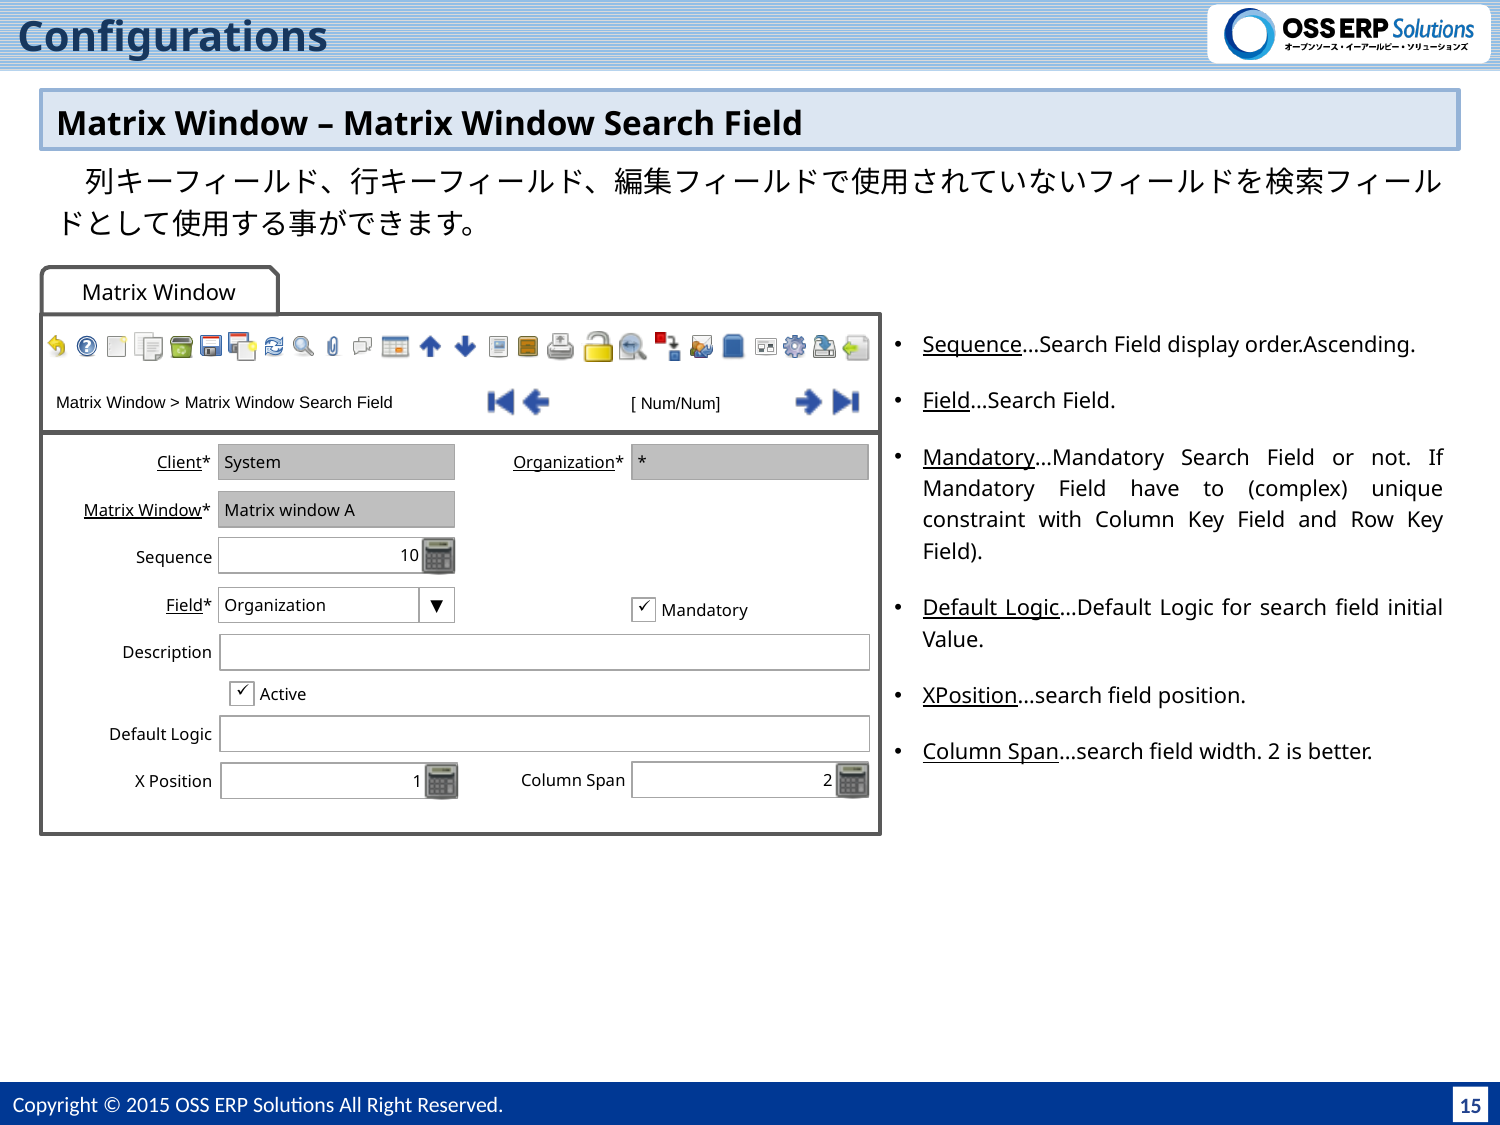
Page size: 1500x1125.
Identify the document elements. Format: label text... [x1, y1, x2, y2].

text_box X Position [39, 761, 219, 800]
text_box Column Span [405, 760, 634, 800]
text_box Sequence…Search Field display order.Ascending. Field…Search Field. Mandatory…Mandatory Search Field or not. If Mandatory Field have to (complex) unique constraint with Column Key Field and Row Key Field). Default Logic…Default Logic for search field initial Value. XPosition…search field position. Column Span…search field width. 2 is better. [877, 316, 1461, 730]
text_box 2 [634, 760, 834, 800]
text_box Matrix Window > Matrix Window Search Field [41, 383, 445, 421]
picture [786, 379, 870, 426]
text_box Client* [38, 442, 219, 482]
text_box * [633, 442, 870, 482]
text_box [220, 714, 871, 753]
text_box Mandatory [657, 596, 835, 624]
text_box Sequence [63, 535, 220, 578]
text_box Matrix Window [39, 266, 280, 317]
text_box Matrix Window* [38, 489, 219, 529]
text_box 1 [219, 761, 423, 801]
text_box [46, 330, 874, 362]
text_box [39, 430, 882, 836]
picture [419, 537, 457, 575]
text_box Description [39, 632, 220, 672]
text_box [220, 632, 871, 672]
text_box Field* [39, 585, 220, 624]
text_box ▼ [417, 585, 457, 625]
text_box System [219, 442, 451, 482]
text_box Active [256, 680, 433, 707]
text_box [630, 596, 657, 624]
picture [477, 379, 560, 426]
picture [833, 761, 871, 799]
text_box Matrix Window – Matrix Window Search Field [39, 88, 1461, 147]
text_box Matrix window A [219, 489, 457, 529]
picture [422, 763, 460, 801]
picture [1353, 8, 1474, 60]
text_box Organization [216, 585, 417, 625]
text_box 列キーフィールド、行キーフィールド、編集フィールドで使用されていないフィールドを検索フィールドとして使用する事ができます。 [39, 147, 1461, 266]
text_box [ Num/Num] [563, 383, 782, 422]
text_box [39, 312, 882, 430]
text_box 10 [220, 535, 457, 575]
text_box [228, 680, 256, 707]
text_box Default Logic [39, 714, 220, 753]
text_box Organization* [451, 442, 633, 482]
title Configurations [2, 0, 1353, 70]
